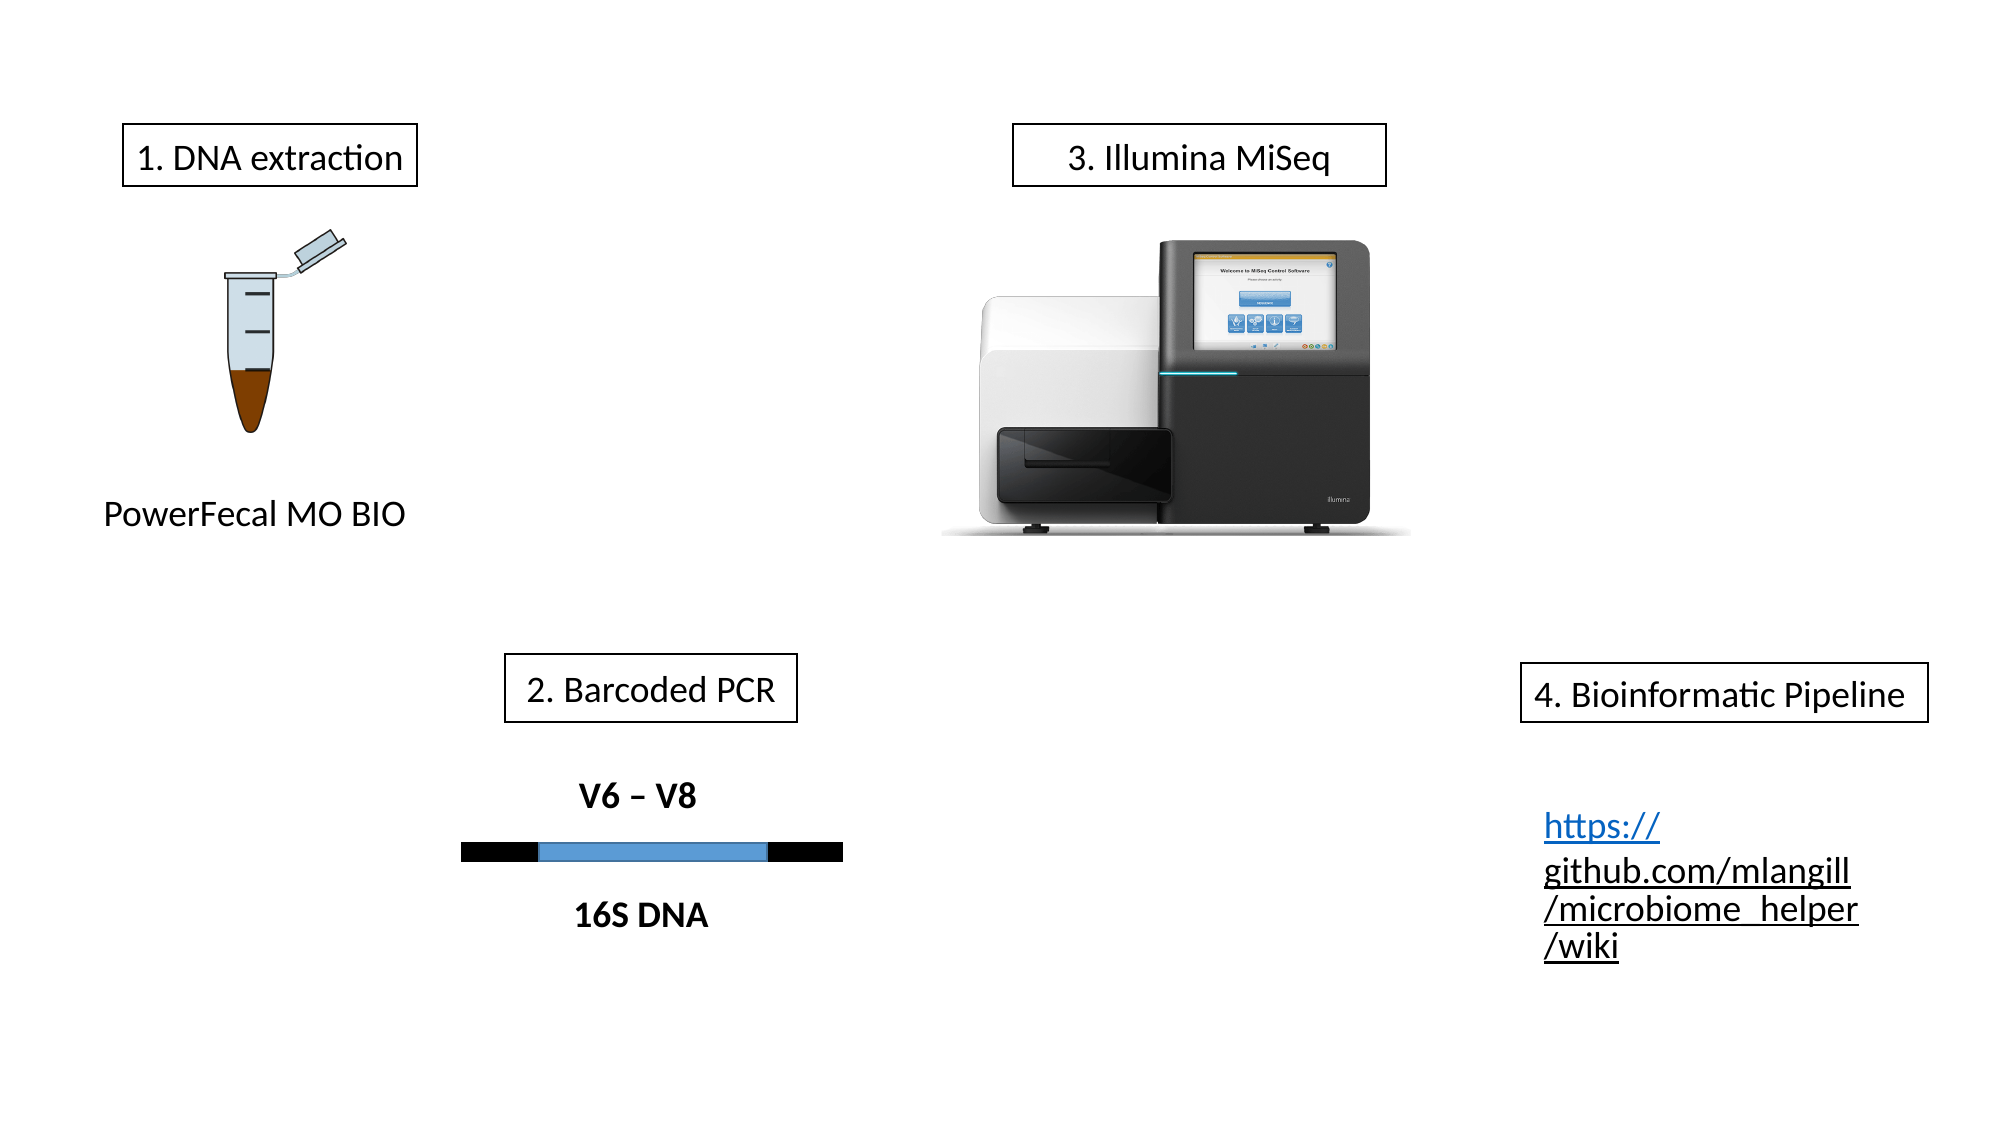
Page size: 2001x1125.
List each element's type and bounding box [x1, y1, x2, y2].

text_box [1520, 662, 1928, 946]
text_box [936, 123, 1411, 536]
text_box [92, 123, 417, 547]
text_box [462, 653, 842, 943]
